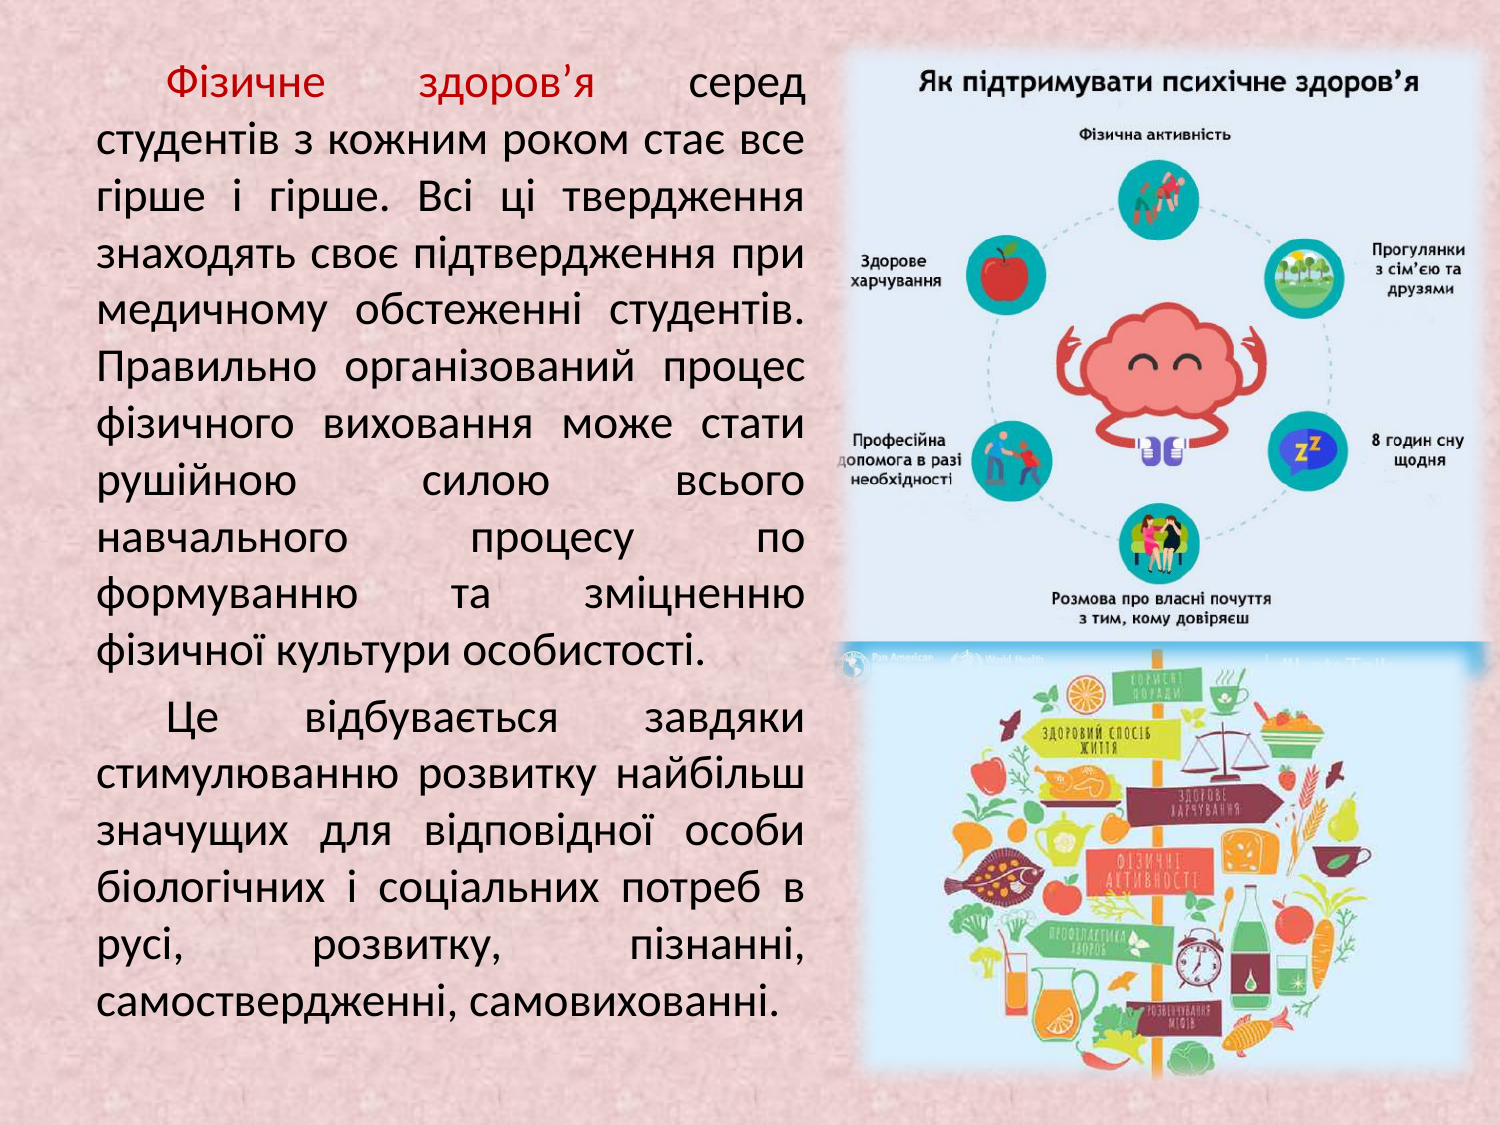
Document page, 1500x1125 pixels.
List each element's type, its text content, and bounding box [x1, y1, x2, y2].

picture [826, 30, 1500, 1090]
list Фізичне здоров’я серед студентів з кожним роком стає все гірше і гірше. Всі ці твердження знаходять своє підтвердження при медичному обстеженні студентів. Правильно організований процес фізичного виховання може стати рушійною силою всього навчального процесу по формуванню та зміцненню фізичної культури особистості. Це відбувається завдяки стимулюванню розвитку найбільш значущих для відповідної особи біологічних і соціальних потреб в русі, розвитку, пізнанні, самоствердженні, самовихованні. [29, 42, 821, 1094]
